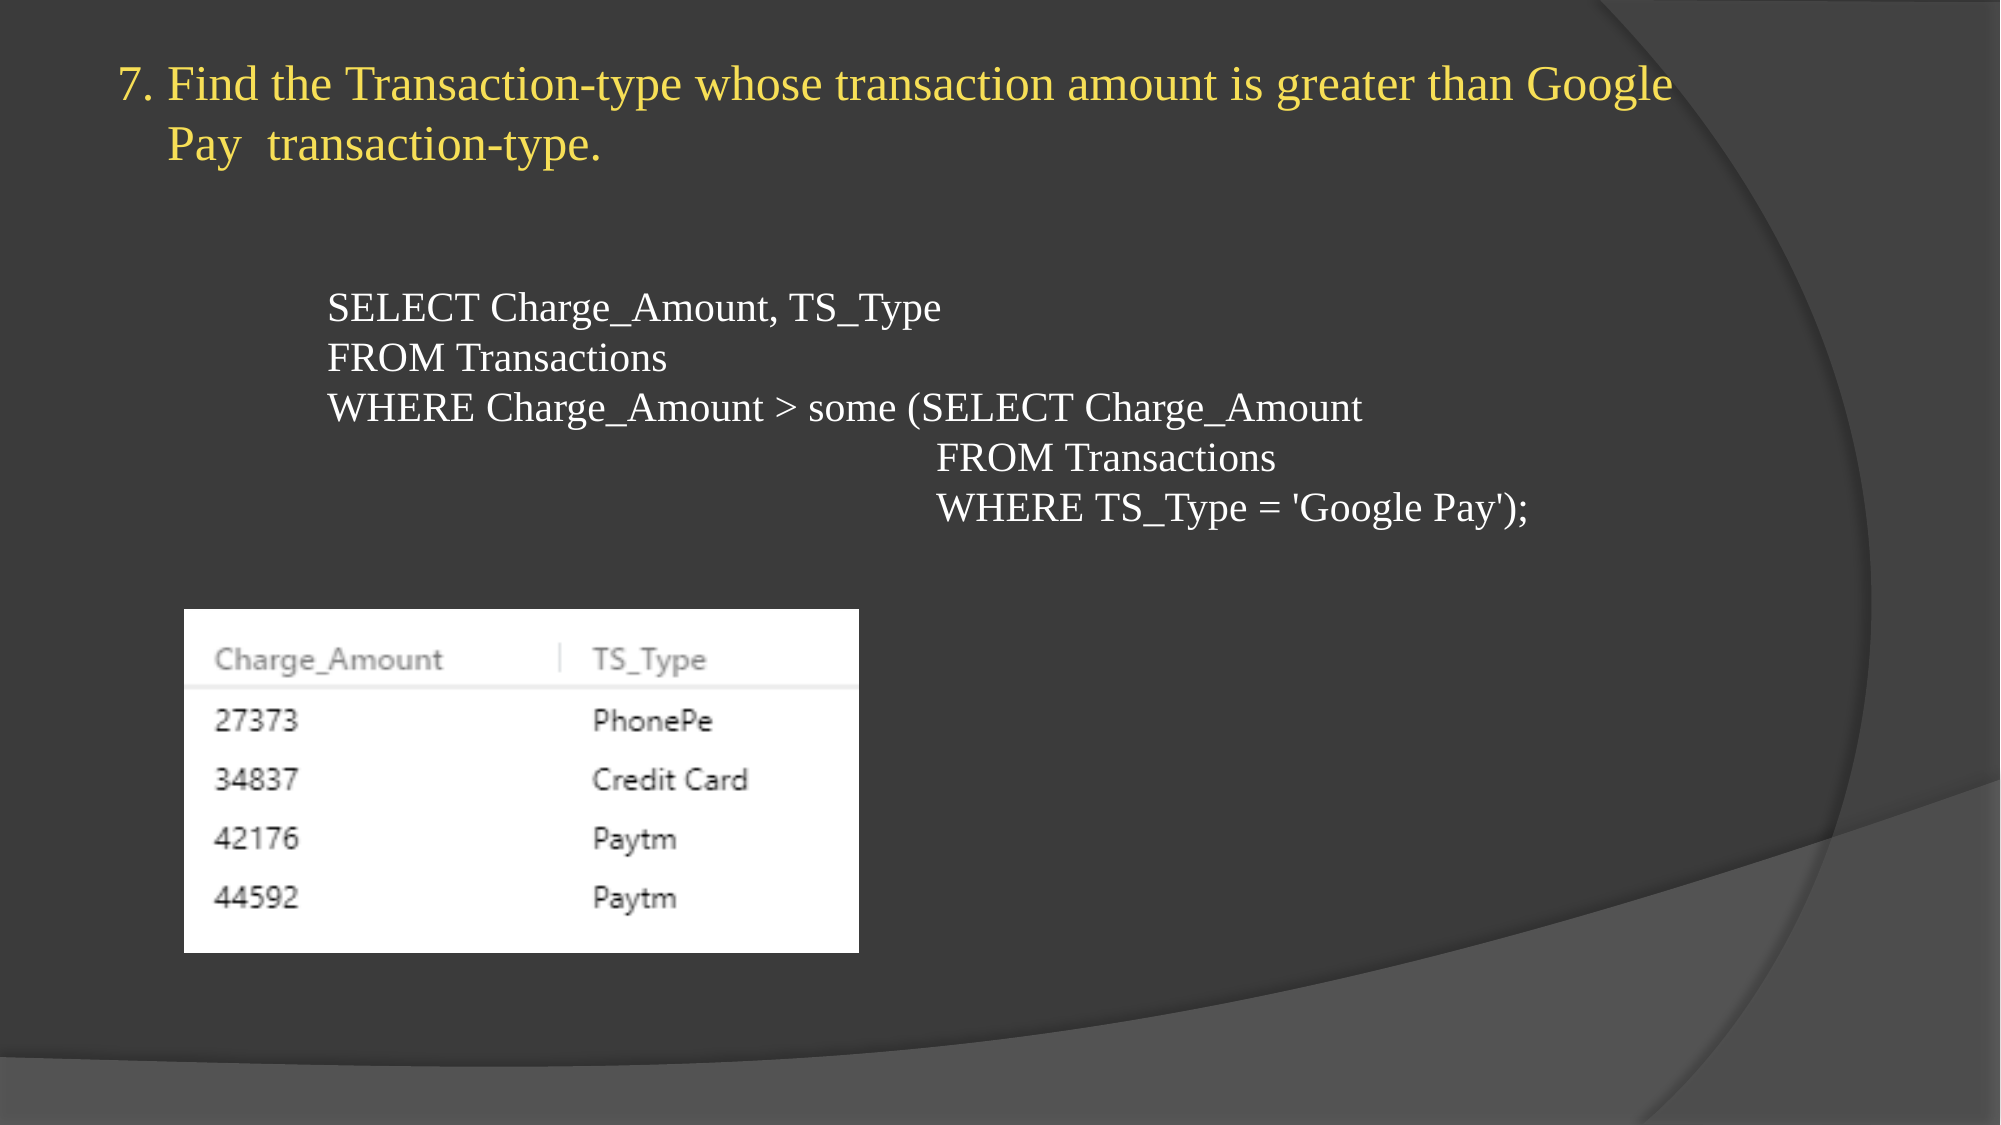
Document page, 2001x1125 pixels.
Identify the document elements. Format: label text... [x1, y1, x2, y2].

picture [184, 609, 859, 953]
text_box 7. Find the Transaction-type whose transaction amount is greater than Google Pay transaction-type. SELECT Charge_Amount, TS_Type FROM Transactions WHERE Charge_Amount > some (SELECT Charge_Amount FROM Transactions WHERE TS_Type = 'Google Pay'); [102, 42, 1827, 588]
